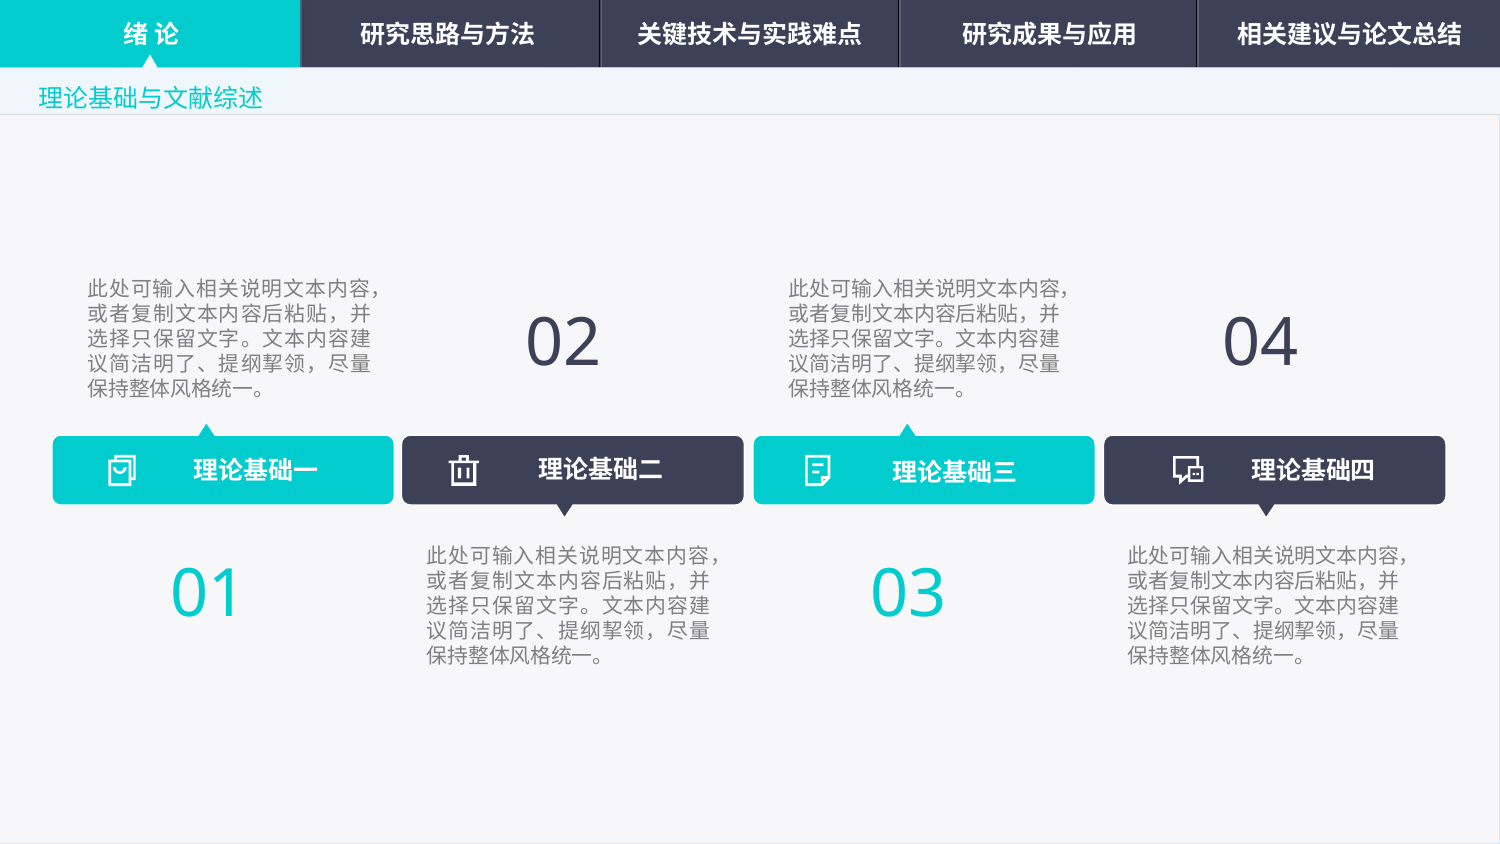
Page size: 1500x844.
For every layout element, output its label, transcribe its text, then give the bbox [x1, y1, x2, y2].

text_box 绪 论 [0, 9, 297, 59]
text_box [753, 422, 1096, 505]
text_box 此处可输入相关说明文本内容，或者复制文本内容后粘贴，并选择只保留文字。文本内容建议简洁明了、提纲挈领，尽量保持整体风格统一。 [788, 275, 1060, 401]
text_box 理论基础与文献综述 [24, 59, 279, 120]
text_box 研究思路与方法 [297, 9, 599, 59]
text_box 相关建议与论文总结 [1199, 9, 1500, 59]
text_box [52, 422, 395, 505]
text_box 03 [855, 542, 962, 638]
text_box 02 [510, 291, 617, 386]
text_box 01 [155, 542, 262, 638]
text_box 研究成果与应用 [899, 9, 1199, 59]
text_box 理论基础二 [523, 445, 679, 491]
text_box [108, 454, 136, 487]
text_box 此处可输入相关说明文本内容，或者复制文本内容后粘贴，并选择只保留文字。文本内容建议简洁明了、提纲挈领，尽量保持整体风格统一。 [1127, 542, 1399, 668]
text_box 关键技术与实践难点 [599, 9, 899, 59]
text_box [448, 454, 480, 487]
text_box [1103, 435, 1446, 518]
text_box 04 [1207, 291, 1314, 386]
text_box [1172, 455, 1204, 485]
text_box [805, 454, 831, 487]
text_box 理论基础三 [877, 448, 1033, 494]
text_box [401, 435, 745, 518]
text_box 理论基础一 [178, 447, 334, 493]
text_box 理论基础四 [1236, 447, 1392, 493]
text_box 此处可输入相关说明文本内容，或者复制文本内容后粘贴，并选择只保留文字。文本内容建议简洁明了、提纲挈领，尽量保持整体风格统一。 [426, 542, 711, 668]
text_box 此处可输入相关说明文本内容，或者复制文本内容后粘贴，并选择只保留文字。文本内容建议简洁明了、提纲挈领，尽量保持整体风格统一。 [87, 275, 371, 401]
